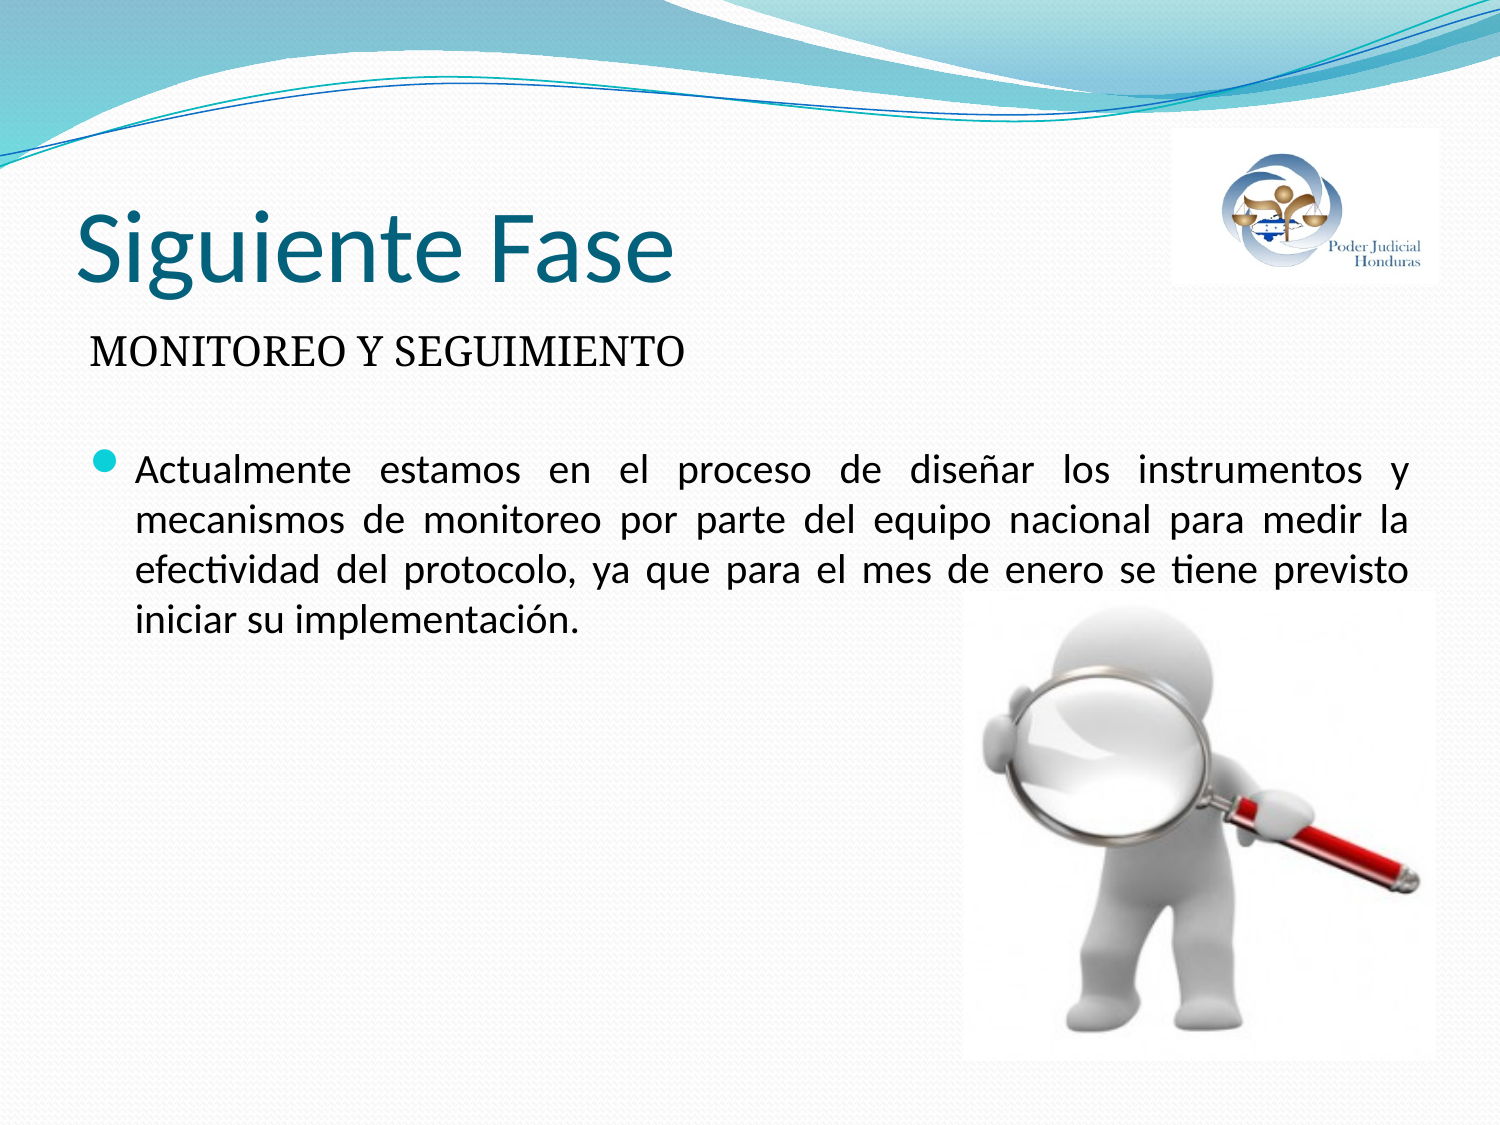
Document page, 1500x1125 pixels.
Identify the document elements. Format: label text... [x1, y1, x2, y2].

title Siguiente Fase [75, 115, 1425, 303]
list MONITOREO Y SEGUIMIENTO Actualmente estamos en el proceso de diseñar los instrumentos y mecanismos de monitoreo por parte del equipo nacional para medir la efectividad del protocolo, ya que para el mes de enero se tiene previsto iniciar su implementación. [75, 317, 1425, 1038]
picture [963, 591, 1437, 1061]
picture [1171, 128, 1440, 284]
